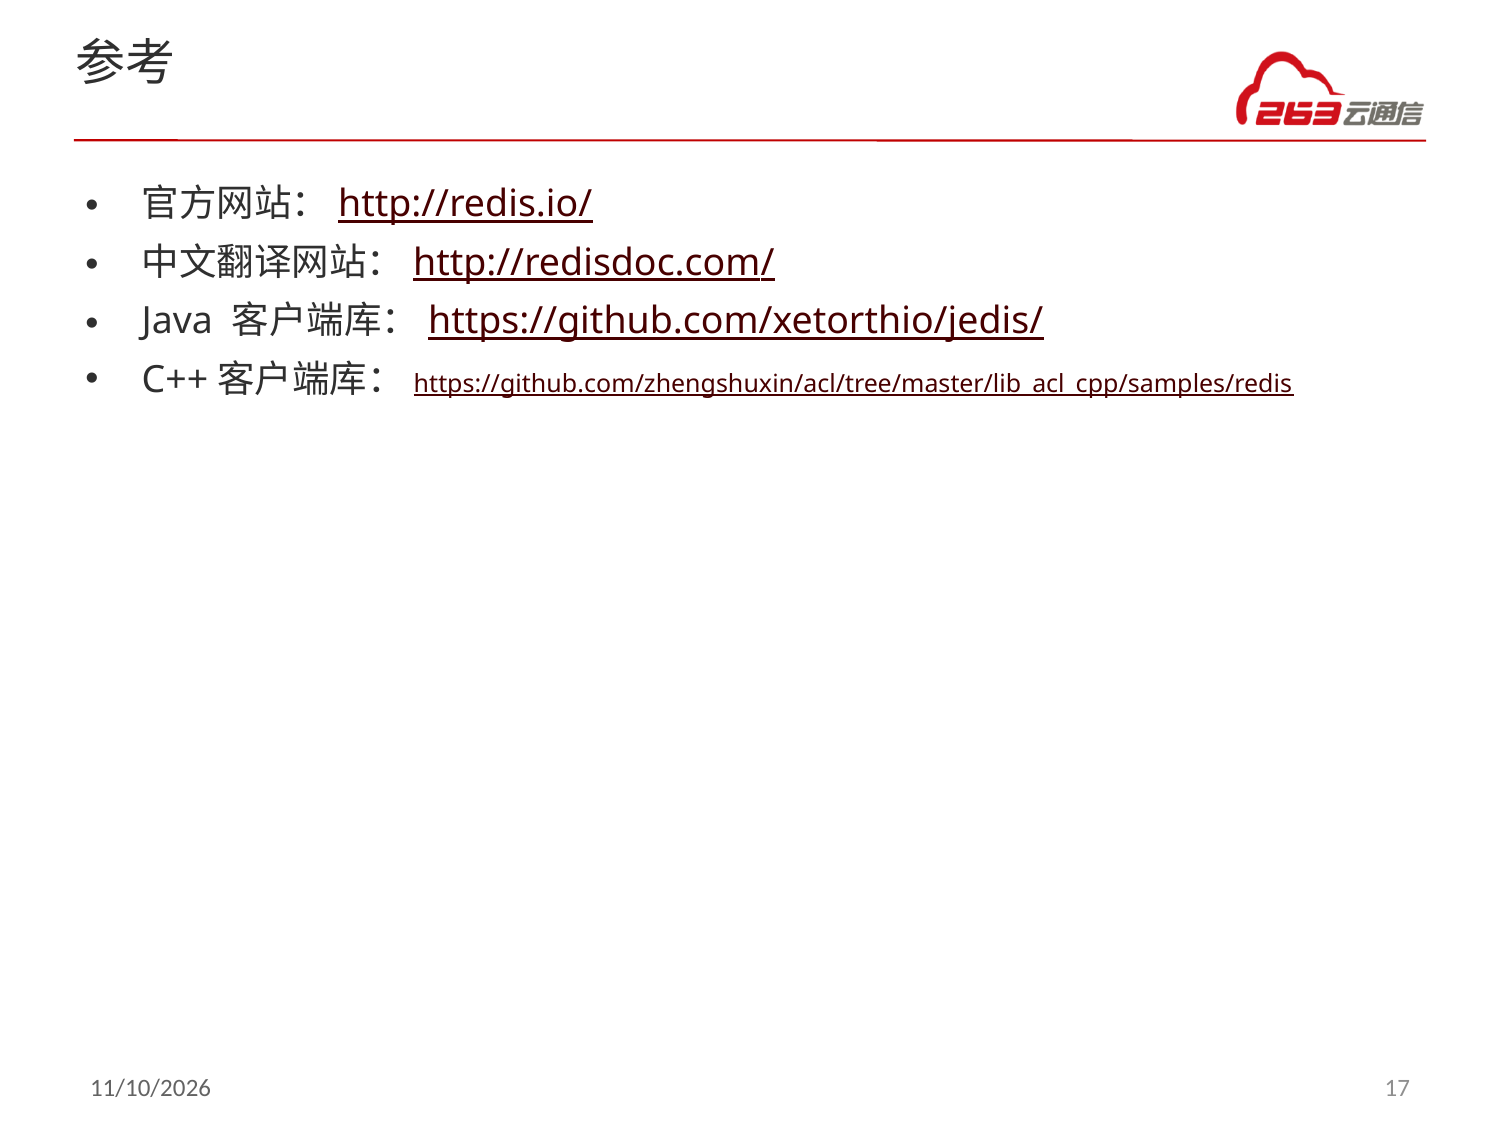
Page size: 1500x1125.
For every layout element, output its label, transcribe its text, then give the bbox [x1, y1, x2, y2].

list 官方网站：http://redis.io/ 中文翻译网站：http://redisdoc.com/ Java 客户端库：https://github.com/xetorthio/jedis/ C++客户端库：https://github.com/zhengshuxin/acl/tree/master/lib_acl_cpp/samples/redis [70, 171, 1421, 1016]
picture [1230, 37, 1430, 141]
title 参考 [75, 30, 1235, 136]
